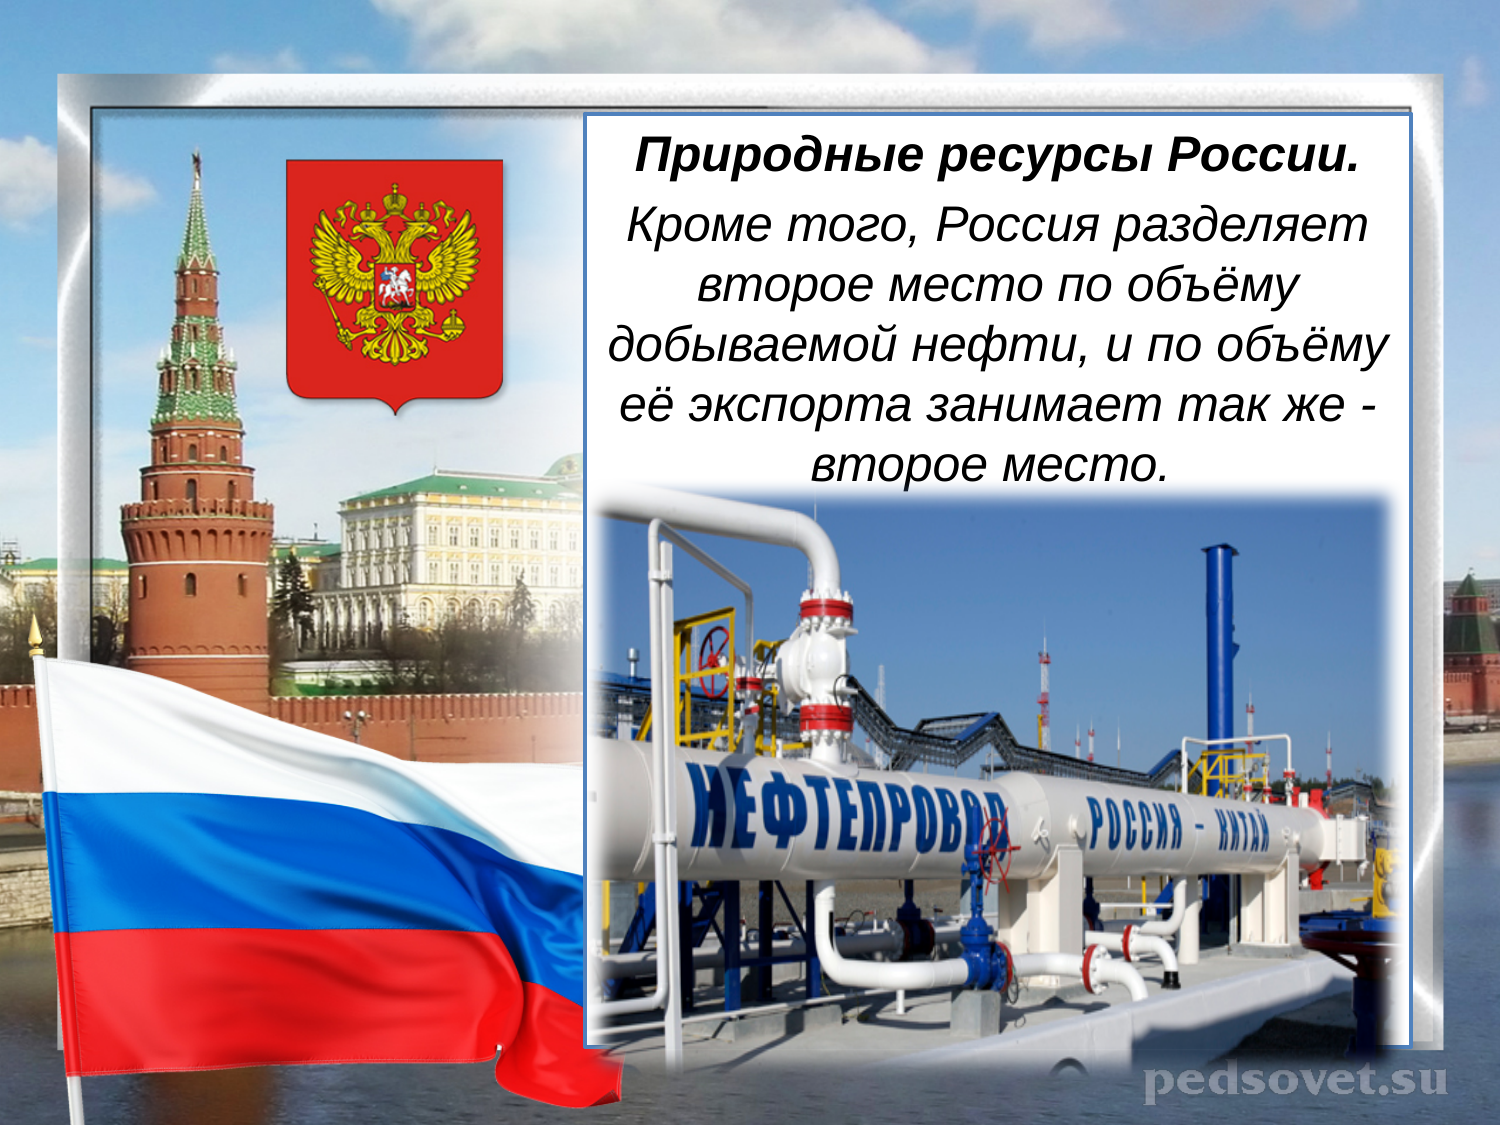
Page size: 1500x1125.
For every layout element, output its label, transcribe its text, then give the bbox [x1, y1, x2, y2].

picture [0, 0, 1500, 1125]
list Природные ресурсы России. Кроме того, Россия разделяет второе место по объёму добываемой нефти, и по объёму её экспорта занимает так же -второе место. [583, 112, 1413, 1049]
